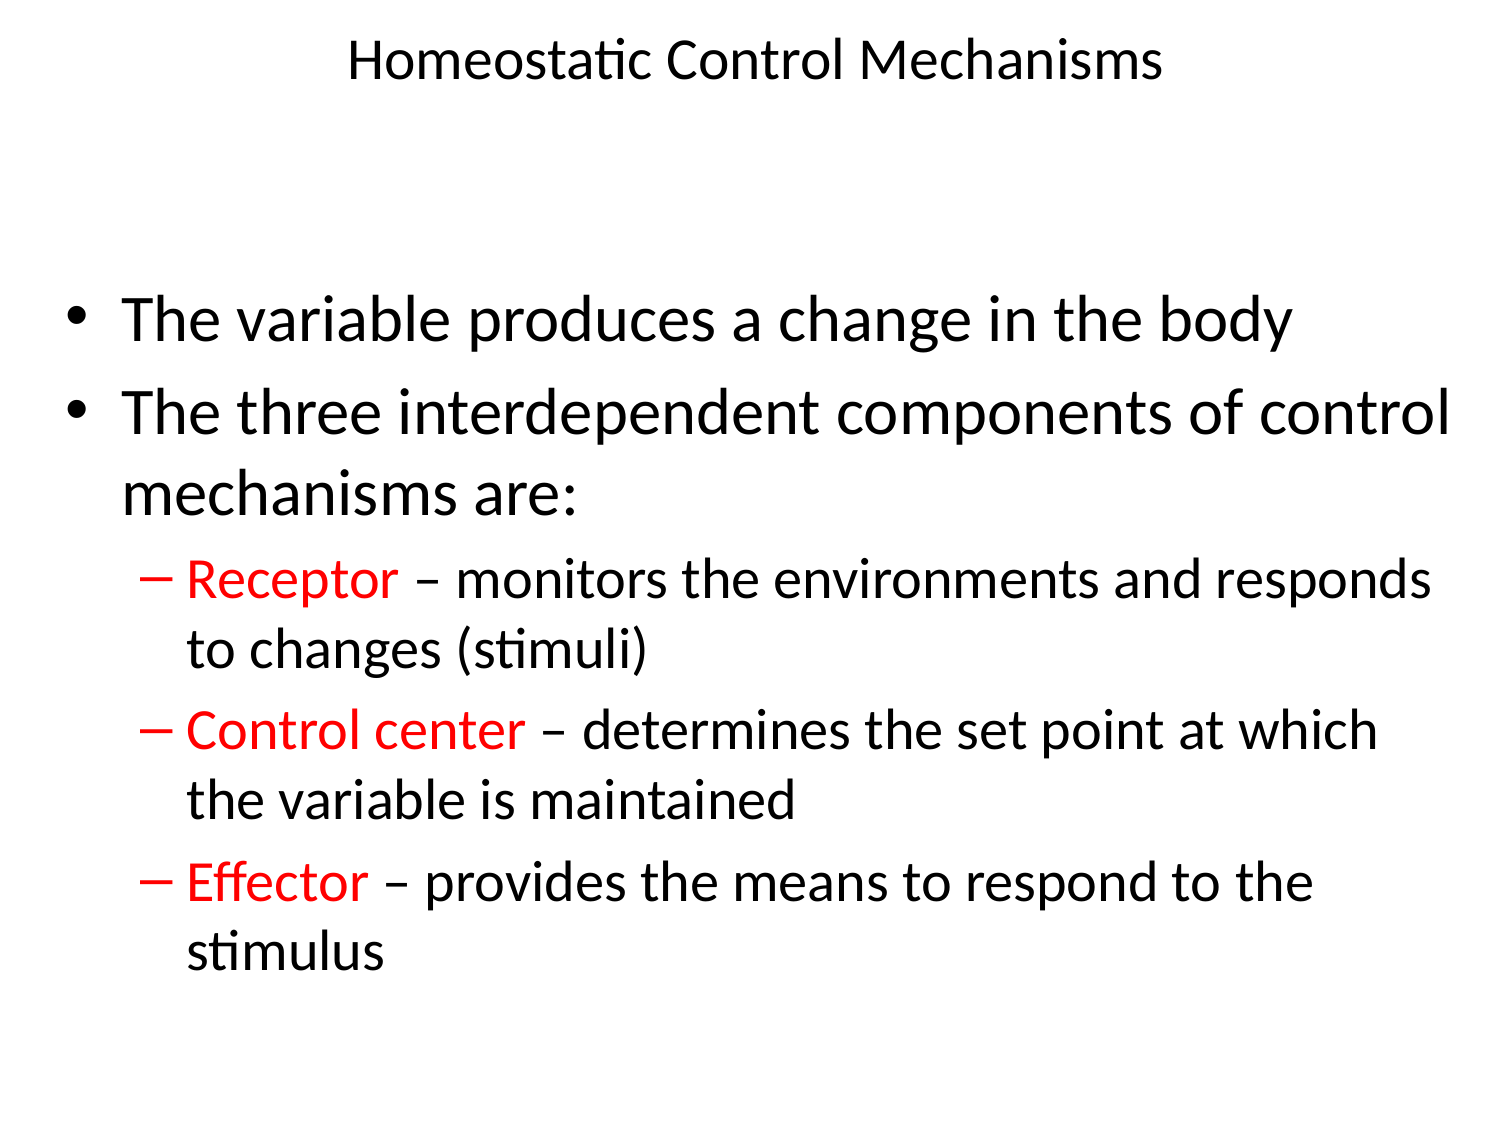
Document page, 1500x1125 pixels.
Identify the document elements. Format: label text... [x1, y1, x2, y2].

title Homeostatic Control Mechanisms [37, 12, 1475, 100]
text_box The variable produces a change in the body The three interdependent components of control mechanisms are: Receptor – monitors the environments and responds to changes (stimuli) Control center – determines the set point at which the variable is maintained Effector – provides the means to respond to the stimulus [49, 267, 1475, 1000]
